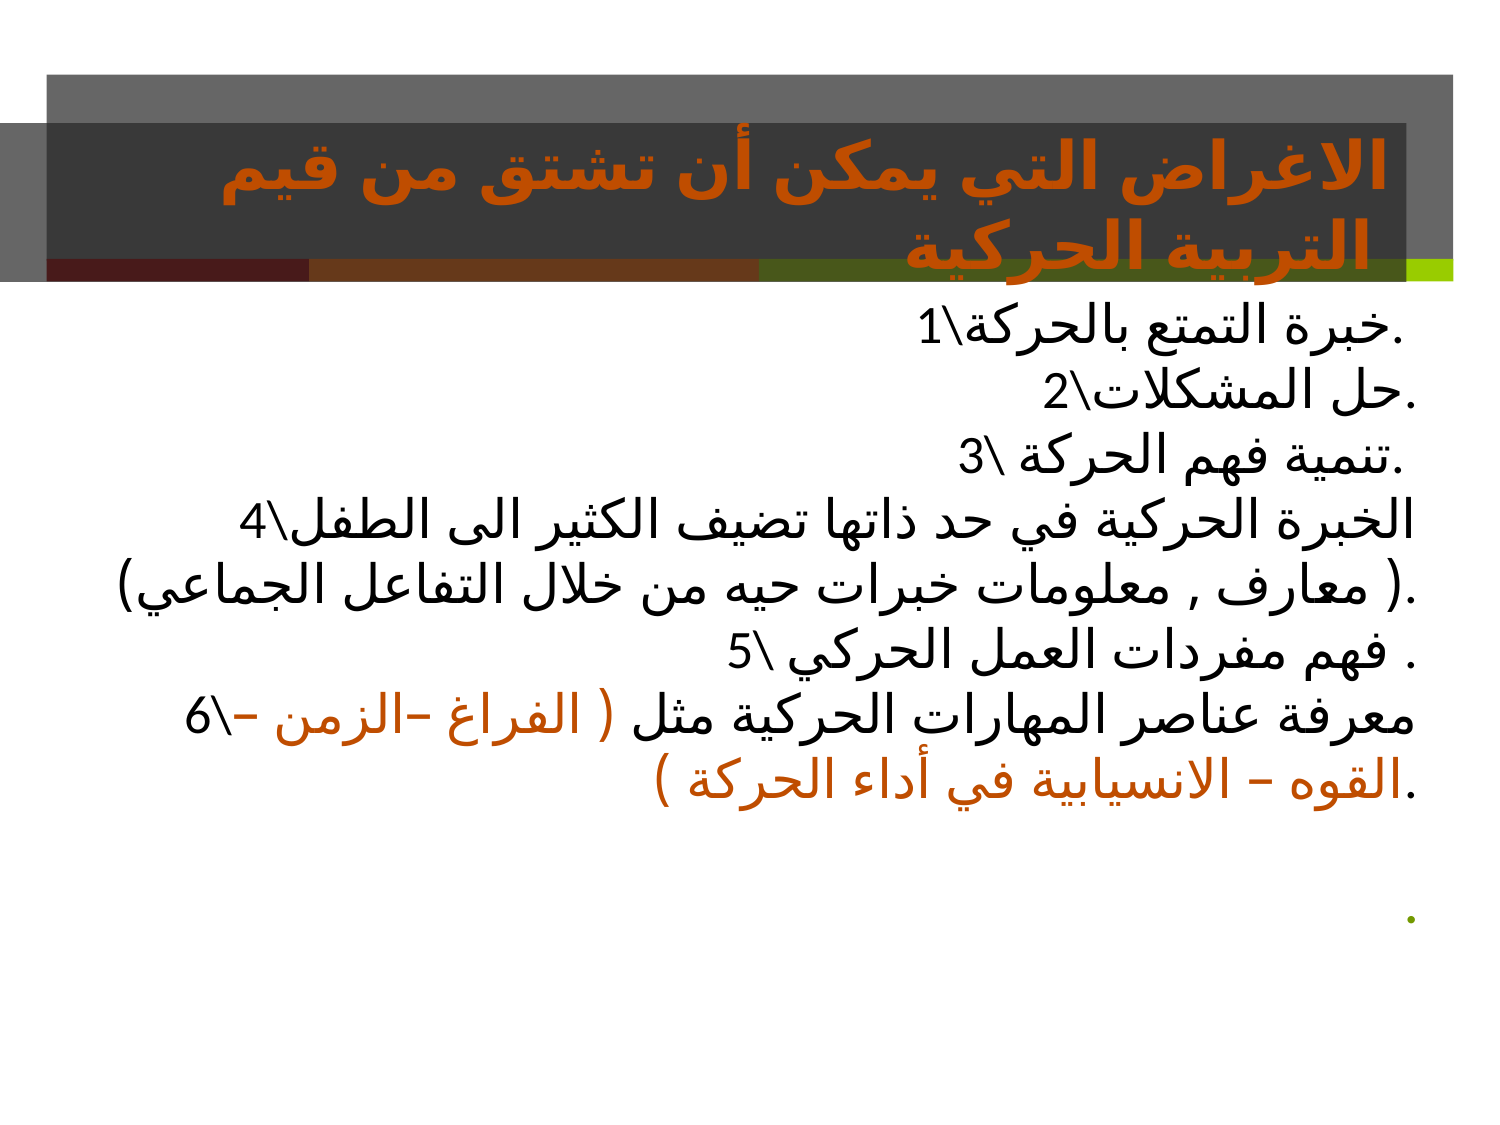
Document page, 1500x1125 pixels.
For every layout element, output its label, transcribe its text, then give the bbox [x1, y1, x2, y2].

title الاغراض التي يمكن أن تشتق من قيم التربية الحركية [0, 123, 1407, 282]
text_box 1\خبرة التمتع بالحركة. 2\حل المشكلات. 3\ تنمية فهم الحركة. 4\الخبرة الحركية في حد ذاتها تضيف الكثير الى الطفل ( معارف , معلومات خبرات حيه من خلال التفاعل الجماعي). 5\ فهم مفردات العمل الحركي . 6\معرفة عناصر المهارات الحركية مثل ( الفراغ –الزمن – القوه – الانسيابية في أداء الحركة ). . [95, 281, 1433, 942]
